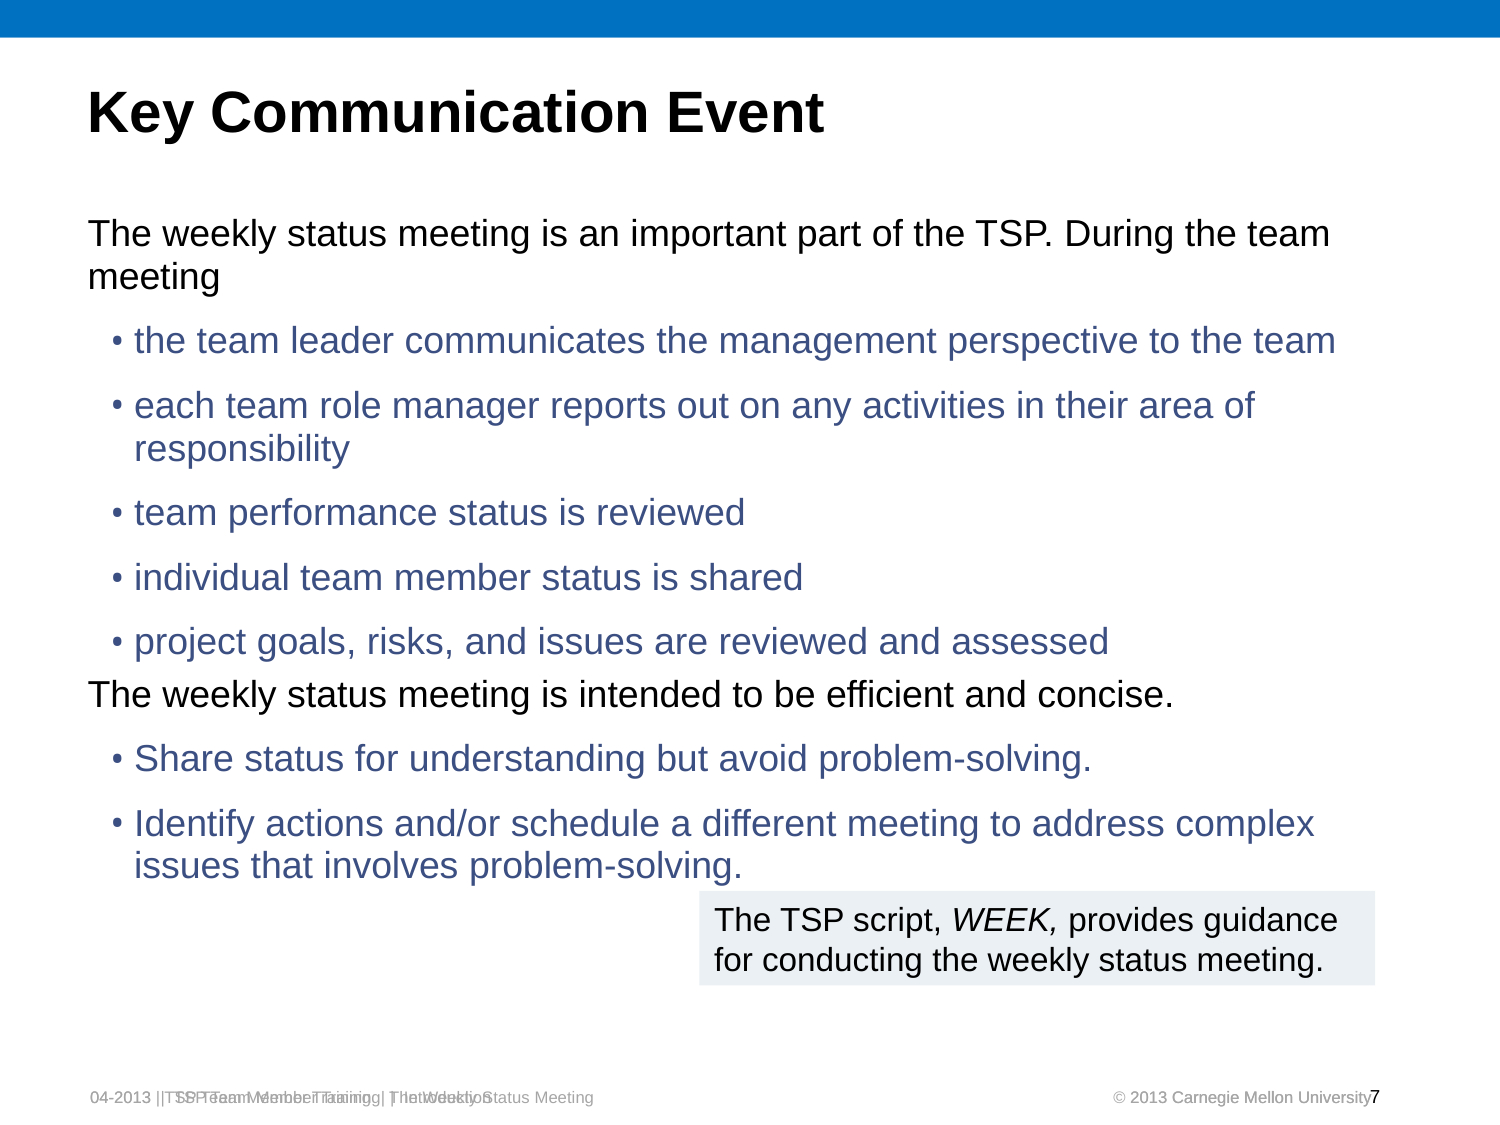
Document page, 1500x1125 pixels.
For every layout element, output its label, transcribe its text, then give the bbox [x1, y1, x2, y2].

title Key Communication Event [87, 87, 1439, 212]
list The weekly status meeting is an important part of the TSP. During the team meeting the team leader communicates the management perspective to the team each team role manager reports out on any activities in their area of responsibility team performance status is reviewed individual team member status is shared project goals, risks, and issues are reviewed and assessed The weekly status meeting is intended to be efficient and concise. Share status for understanding but avoid problem-solving. Identify actions and/or schedule a different meeting to address complex issues that involves problem-solving. [87, 212, 1440, 1026]
text_box The TSP script, WEEK, provides guidance for conducting the weekly status meeting. [699, 890, 1376, 986]
